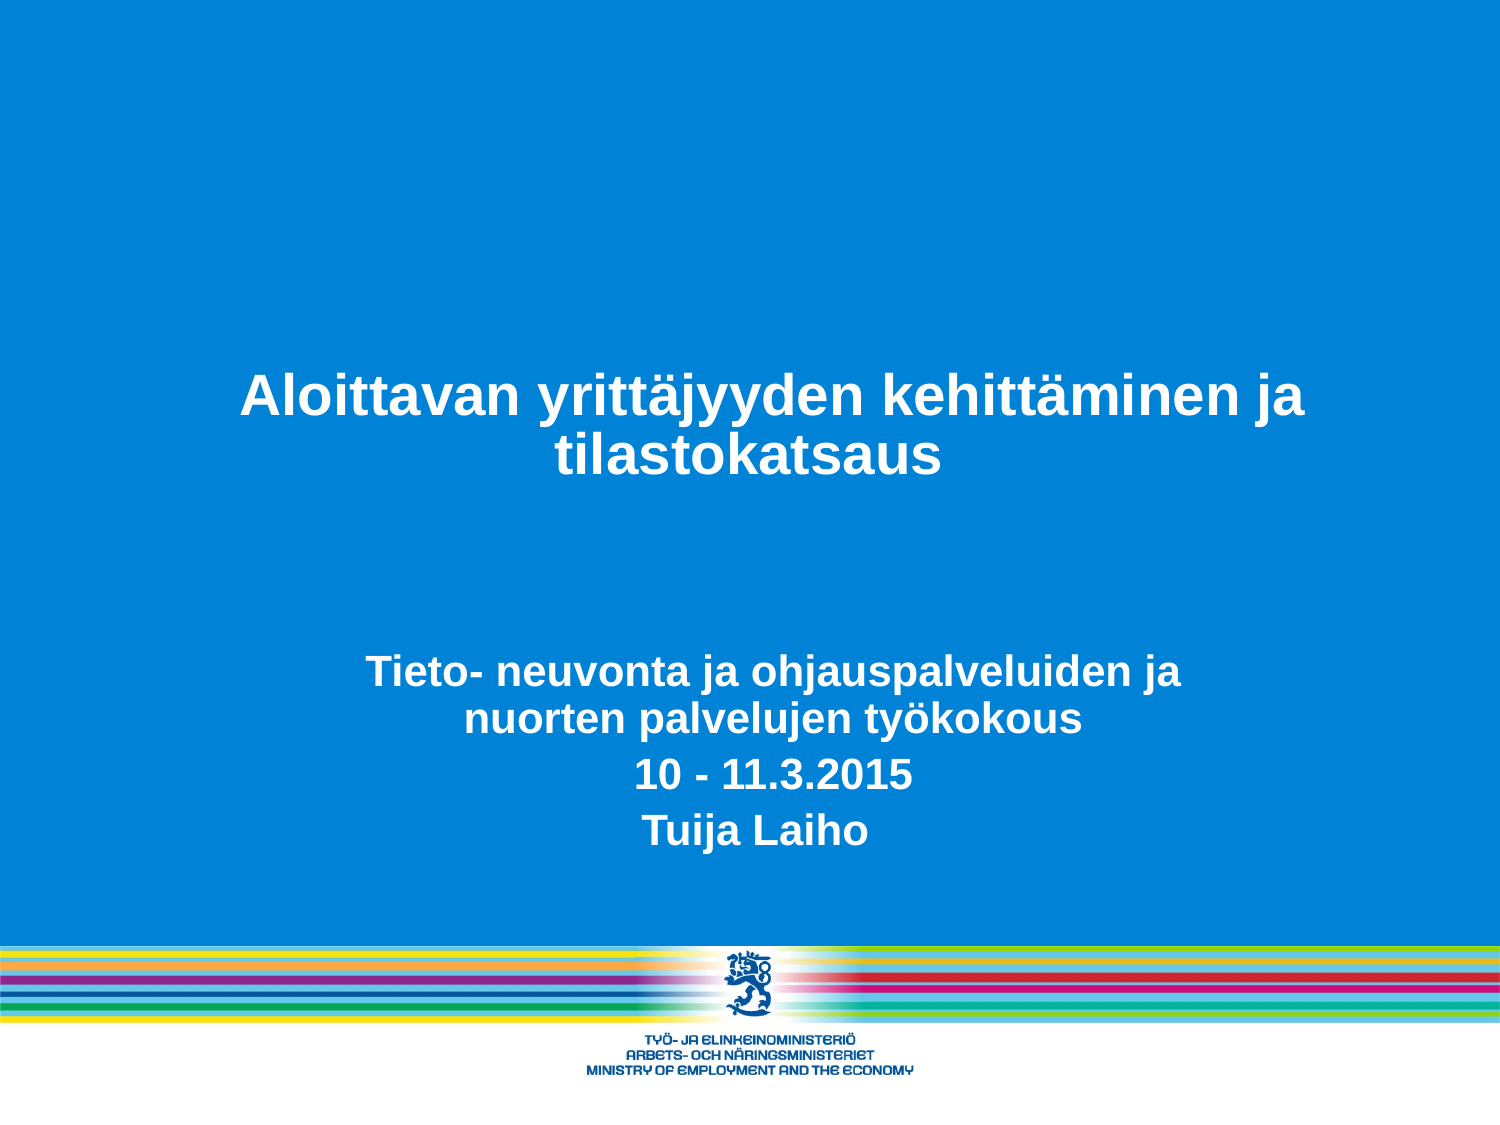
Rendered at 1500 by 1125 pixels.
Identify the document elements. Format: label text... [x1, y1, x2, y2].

title Aloittavan yrittäjyyden kehittäminen ja tilastokatsaus [135, 408, 1411, 516]
picture [0, 946, 1500, 1075]
text_box Tieto- neuvonta ja ohjauspalveluiden ja nuorten palvelujen työkokous 10 - 11.3.2015 Tuija Laiho [336, 642, 1211, 861]
